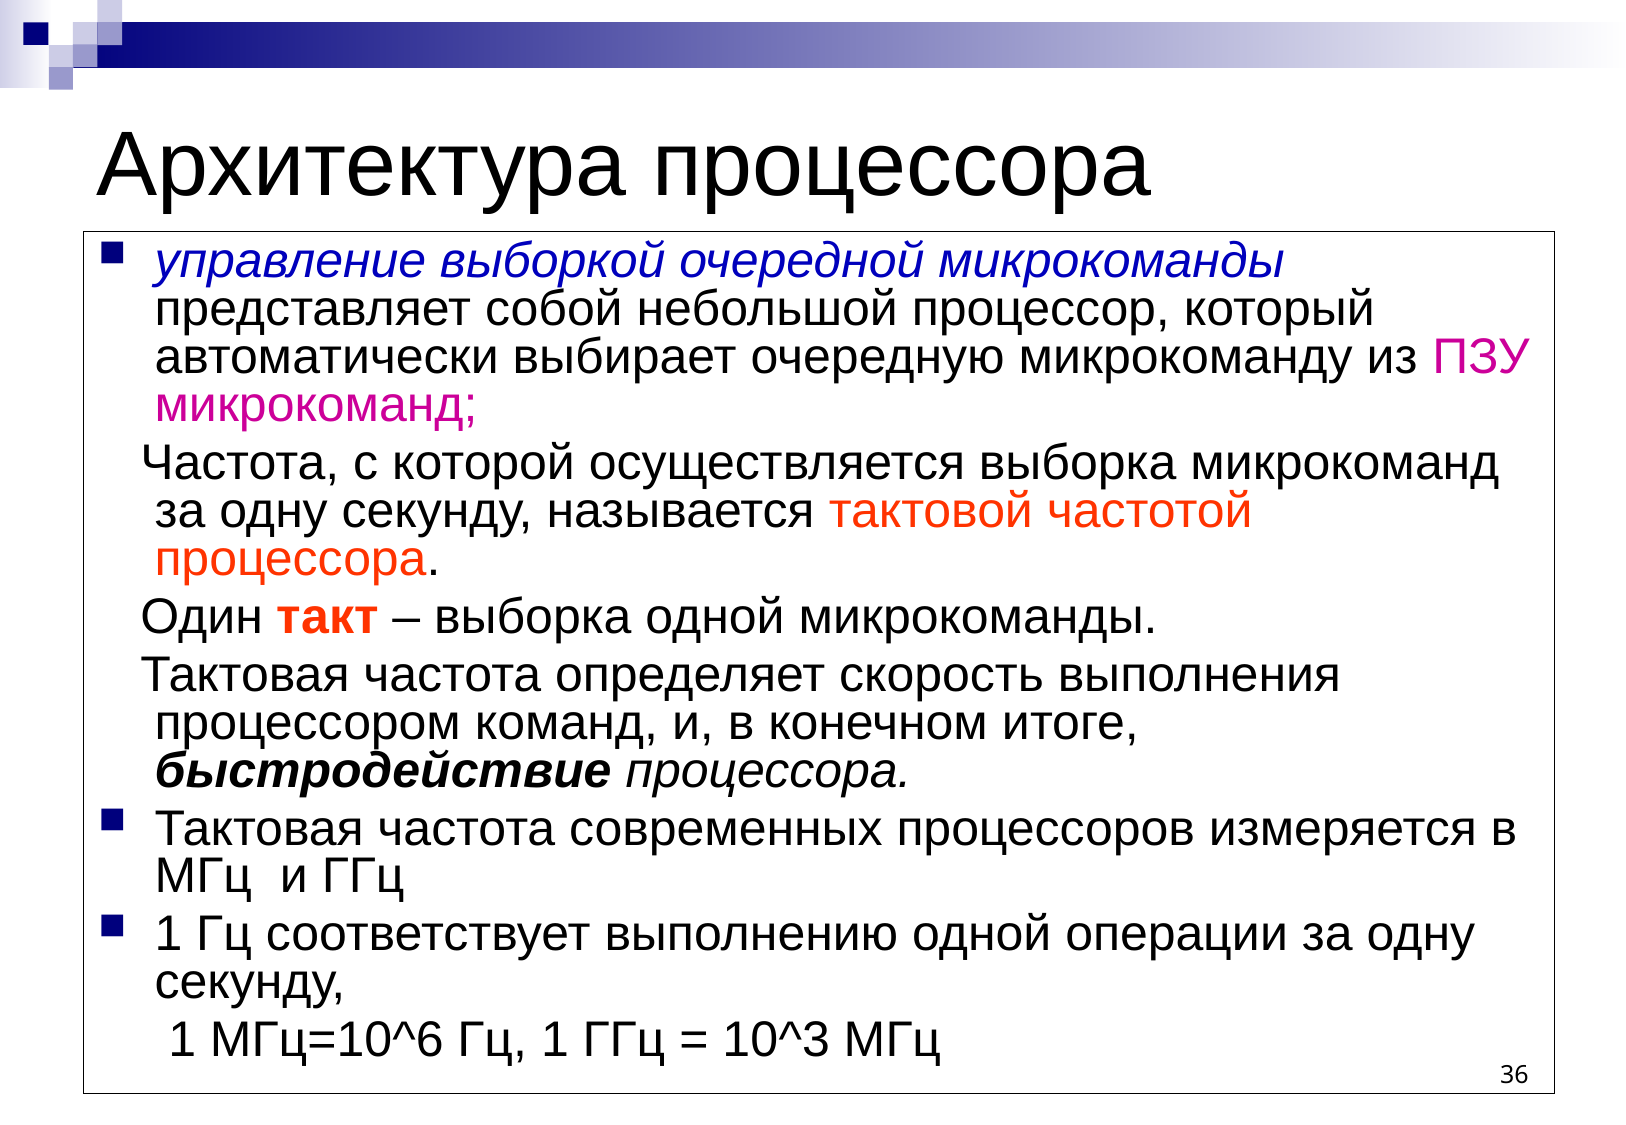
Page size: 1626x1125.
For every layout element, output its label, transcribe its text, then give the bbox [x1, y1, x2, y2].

list управление выборкой очередной микрокоманды представляет собой небольшой процессор, который автоматически выбирает очередную микрокоманду из ПЗУ микрокоманд; Частота, с которой осуществляется выборка микрокоманд за одну секунду, называется тактовой частотой процессора. Один такт – выборка одной микрокоманды. Тактовая частота определяет скорость выполнения процессором команд, и, в конечном итоге, быстродействие процессора. Тактовая частота современных процессоров измеряется в МГц и ГГц 1 Гц соответствует выполнению одной операции за одну секунду, 1 МГц=10^6 Гц, 1 ГГц = 10^3 МГц [83, 231, 1555, 1094]
slide_number 36 [1164, 1094, 1544, 1100]
title Архитектура процессора [81, 75, 1544, 244]
